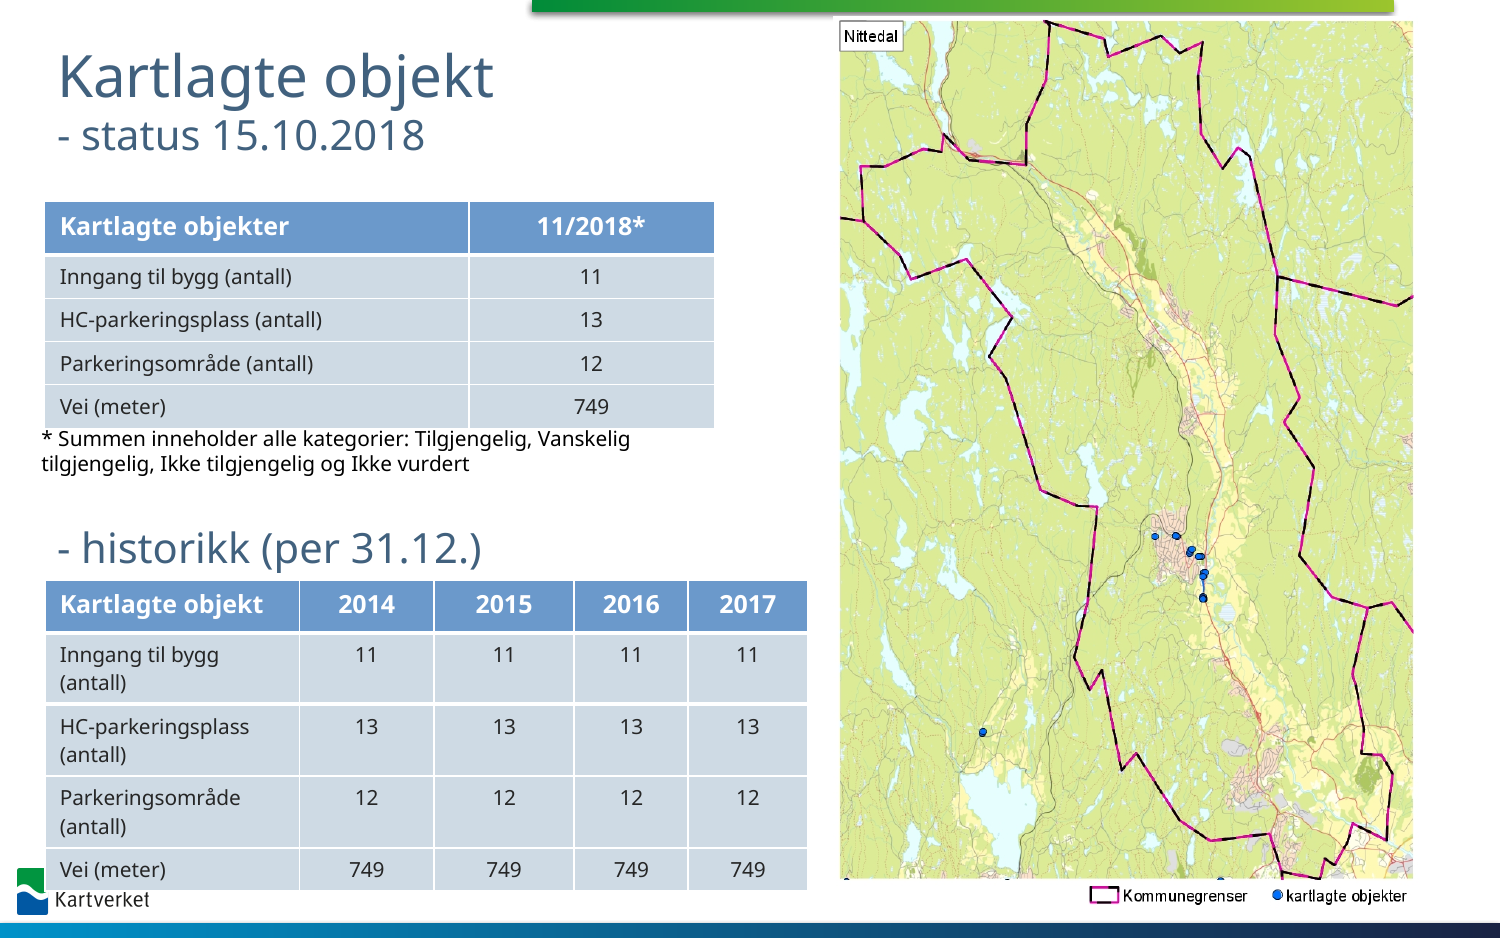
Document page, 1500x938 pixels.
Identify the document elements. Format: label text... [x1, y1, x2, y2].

table_cell 13 [435, 706, 573, 775]
table_cell 12 [435, 777, 573, 847]
table_cell 749 [300, 849, 433, 890]
table_cell 749 [435, 849, 573, 890]
table_cell 749 [689, 849, 807, 890]
text_box - historikk (per 31.12.) [42, 496, 828, 580]
table_header 2016 [575, 581, 687, 631]
table_cell Parkeringsområde (antall) [45, 342, 468, 384]
table_cell 11 [435, 635, 573, 702]
table_cell 11 [575, 635, 687, 702]
table_cell Vei (meter) [45, 385, 468, 417]
table_cell Parkeringsområde (antall) [46, 777, 299, 847]
table_cell 12 [470, 342, 714, 384]
table_cell Vei (meter) [46, 849, 299, 890]
table_cell 12 [575, 777, 687, 847]
table_cell 13 [689, 706, 807, 775]
table_cell HC-parkeringsplass (antall) [46, 706, 299, 775]
table_cell 749 [575, 849, 687, 890]
table_cell 749 [470, 385, 714, 428]
table_cell 12 [689, 777, 807, 847]
table_cell HC-parkeringsplass (antall) [45, 299, 468, 341]
table_header 11/2018* [470, 202, 714, 253]
text_box * Summen inneholder alle kategorier: Tilgjengelig, Vanskelig tilgjengelig, Ikke tilgjengelig og Ikke vurdert [26, 417, 711, 483]
table_cell 11 [300, 635, 433, 702]
table_header 2014 [300, 581, 433, 631]
table_header 2015 [435, 581, 573, 631]
picture [833, 16, 1419, 913]
table_cell 11 [470, 257, 714, 298]
table_header Kartlagte objekt [46, 581, 299, 631]
table_cell 13 [470, 299, 714, 341]
table_cell 12 [300, 777, 433, 847]
table_header Kartlagte objekter [45, 202, 468, 253]
table_cell 11 [689, 635, 807, 702]
table_cell 13 [300, 706, 433, 775]
table_cell Inngang til bygg (antall) [45, 257, 468, 298]
table_cell Inngang til bygg (antall) [46, 635, 299, 702]
table_cell 13 [575, 706, 687, 775]
table_header 2017 [689, 581, 807, 631]
text_box Kartlagte objekt - status 15.10.2018 [42, 24, 828, 167]
